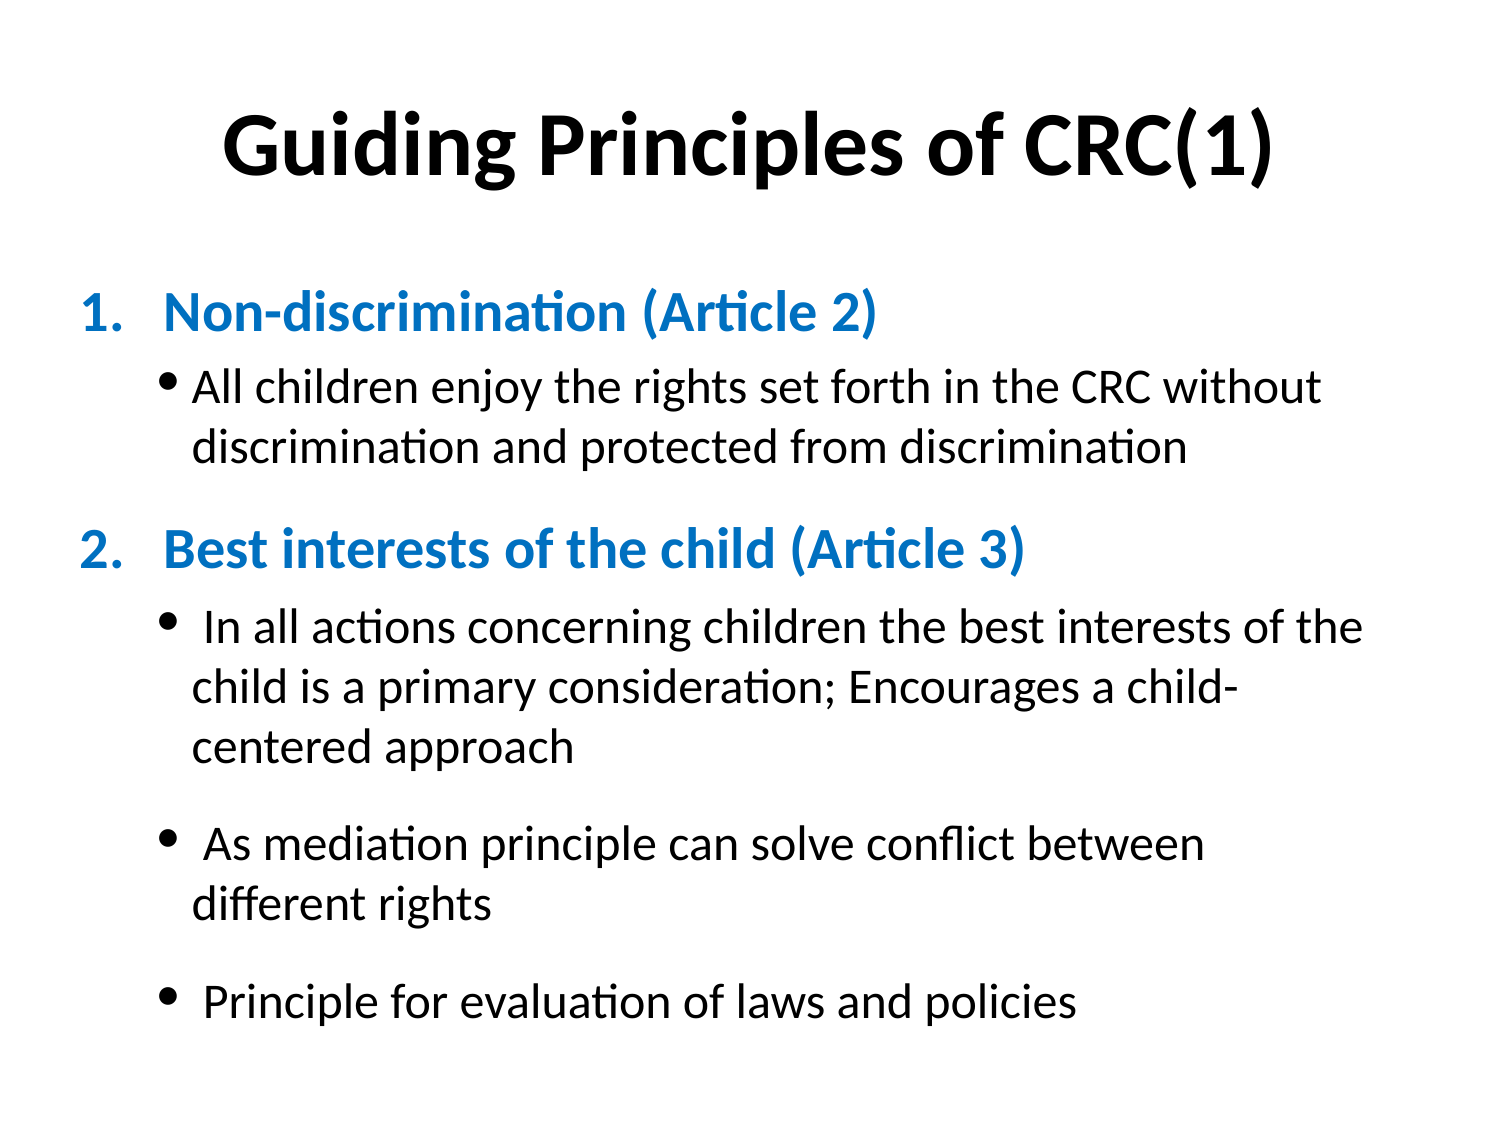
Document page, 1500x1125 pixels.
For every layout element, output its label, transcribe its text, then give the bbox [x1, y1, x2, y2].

text_box Non-discrimination (Article 2) All children enjoy the rights set forth in the CRC without discrimination and protected from discrimination Best interests of the child (Article 3) In all actions concerning children the best interests of the child is a primary consideration; Encourages a child-centered approach As mediation principle can solve conflict between different rights Principle for evaluation of laws and policies [64, 265, 1400, 1036]
title Guiding Principles of CRC(1) [75, 45, 1425, 233]
